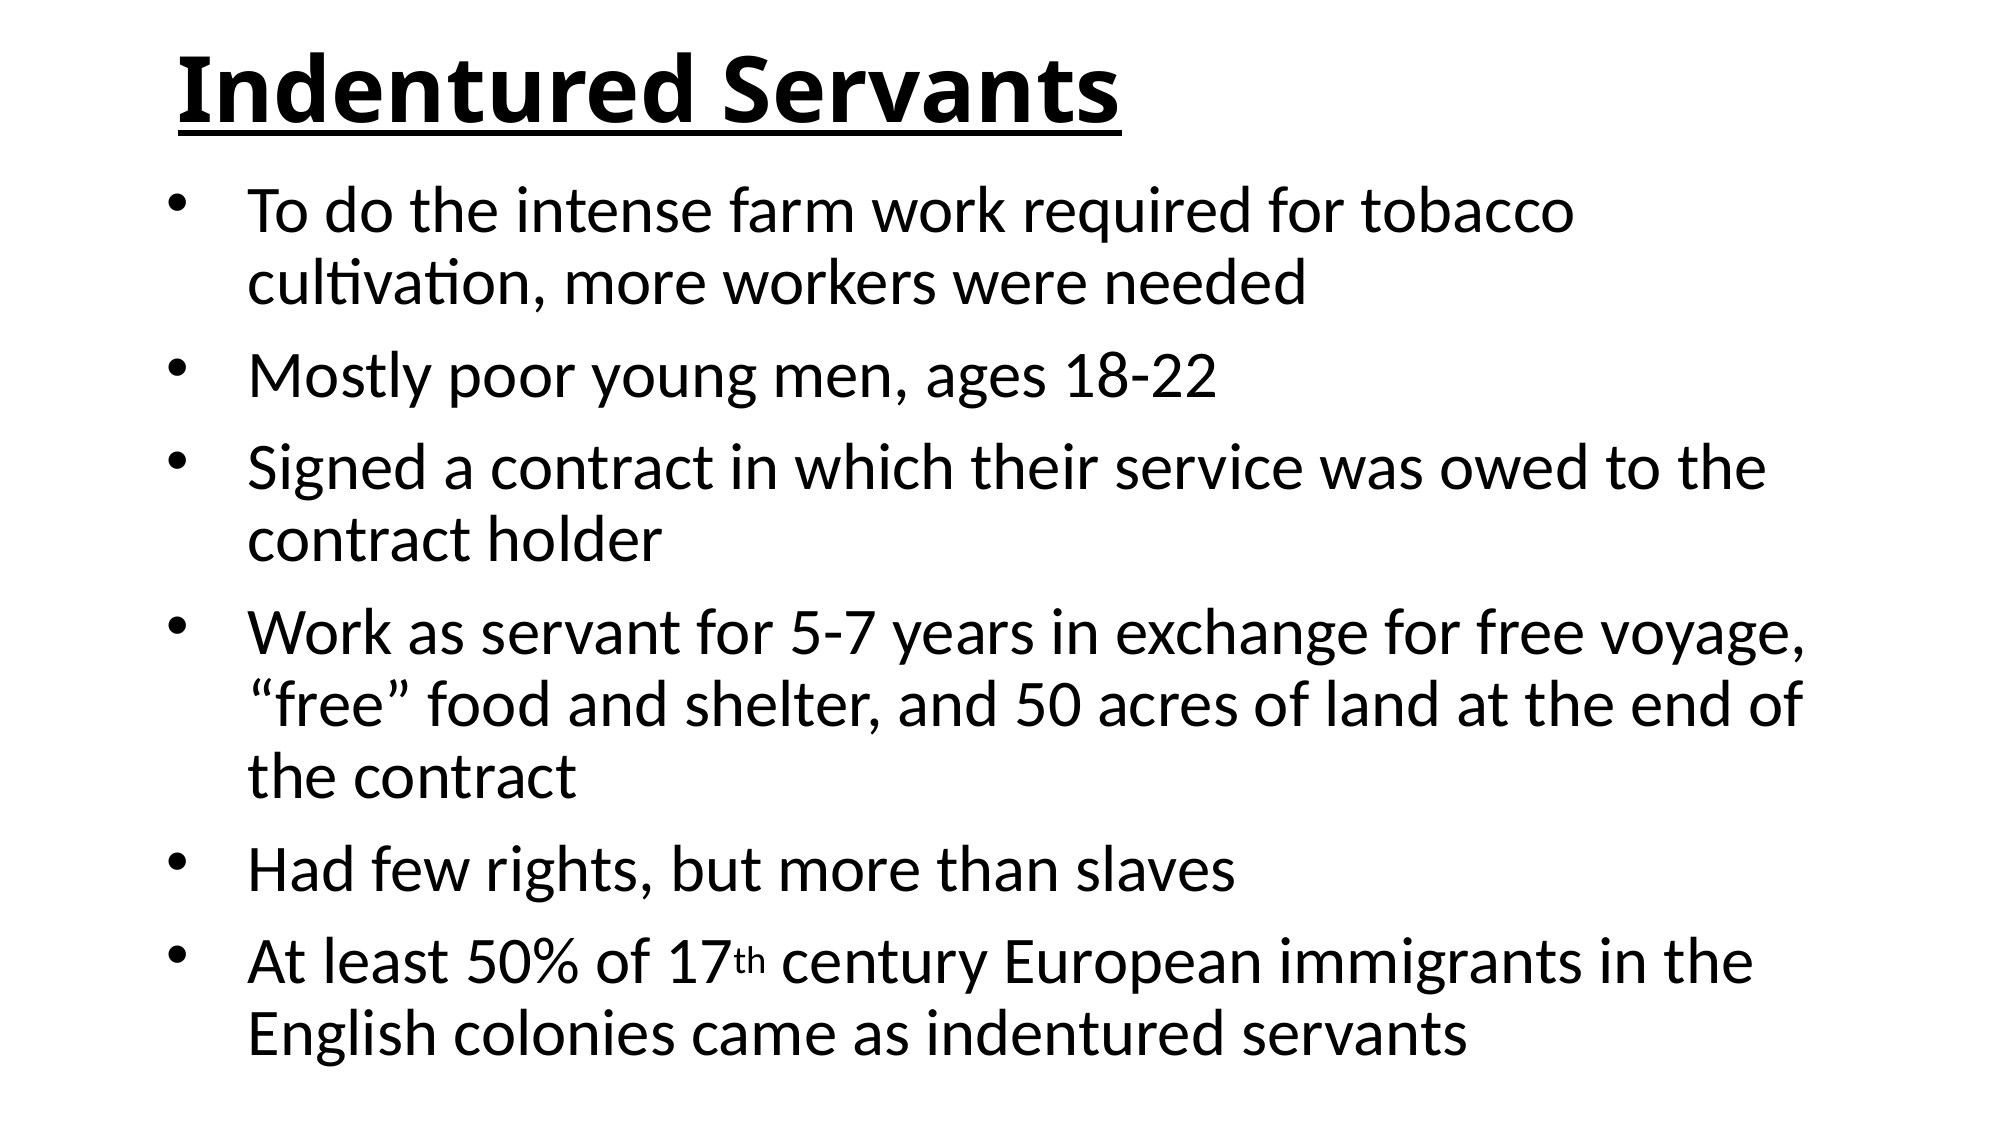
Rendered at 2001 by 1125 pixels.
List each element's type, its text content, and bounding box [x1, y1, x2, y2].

title Indentured Servants [162, 0, 1668, 170]
list To do the intense farm work required for tobacco cultivation, more workers were needed Mostly poor young men, ages 18-22 Signed a contract in which their service was owed to the contract holder Work as servant for 5-7 years in exchange for free voyage, “free” food and shelter, and 50 acres of land at the end of the contract Had few rights, but more than slaves At least 50% of 17th century European immigrants in the English colonies came as indentured servants [100, 170, 1891, 1089]
